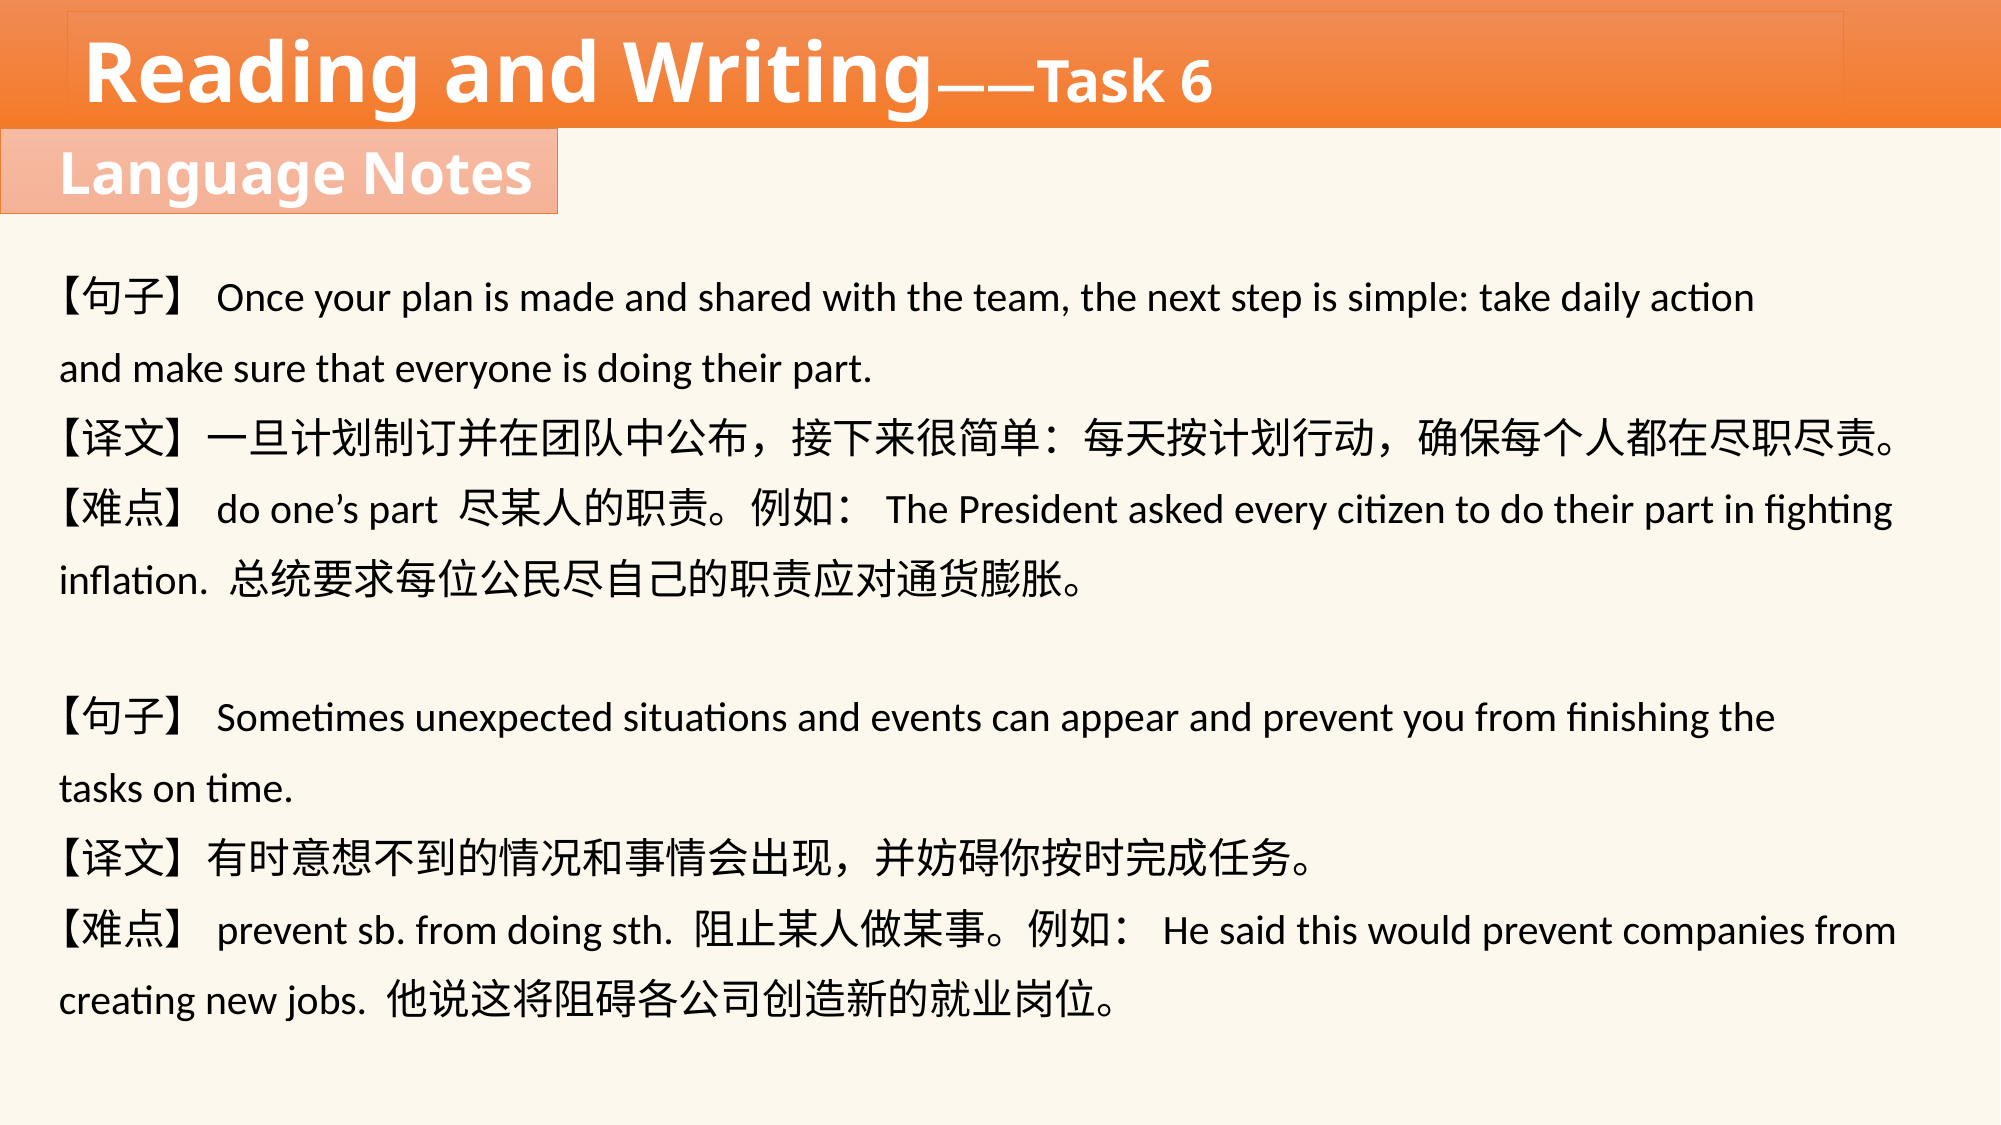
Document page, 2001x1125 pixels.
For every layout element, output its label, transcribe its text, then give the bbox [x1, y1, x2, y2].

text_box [0, 0, 2000, 215]
list 【句子】Once your plan is made and shared with the team, the next step is simple: take daily action and make sure that everyone is doing their part. 【译文】一旦计划制订并在团队中公布，接下来很简单：每天按计划行动，确保每个人都在尽职尽责。 【难点】do one’s part 尽某人的职责。例如：The President asked every citizen to do their part in fighting inflation. 总统要求每位公民尽自己的职责应对通货膨胀。 【句子】Sometimes unexpected situations and events can appear and prevent you from finishing the tasks on time. 【译文】有时意想不到的情况和事情会出现，并妨碍你按时完成任务。 【难点】prevent sb. from doing sth. 阻止某人做某事。例如：He said this would prevent companies from creating new jobs. 他说这将阻碍各公司创造新的就业岗位。 [24, 262, 1978, 1115]
